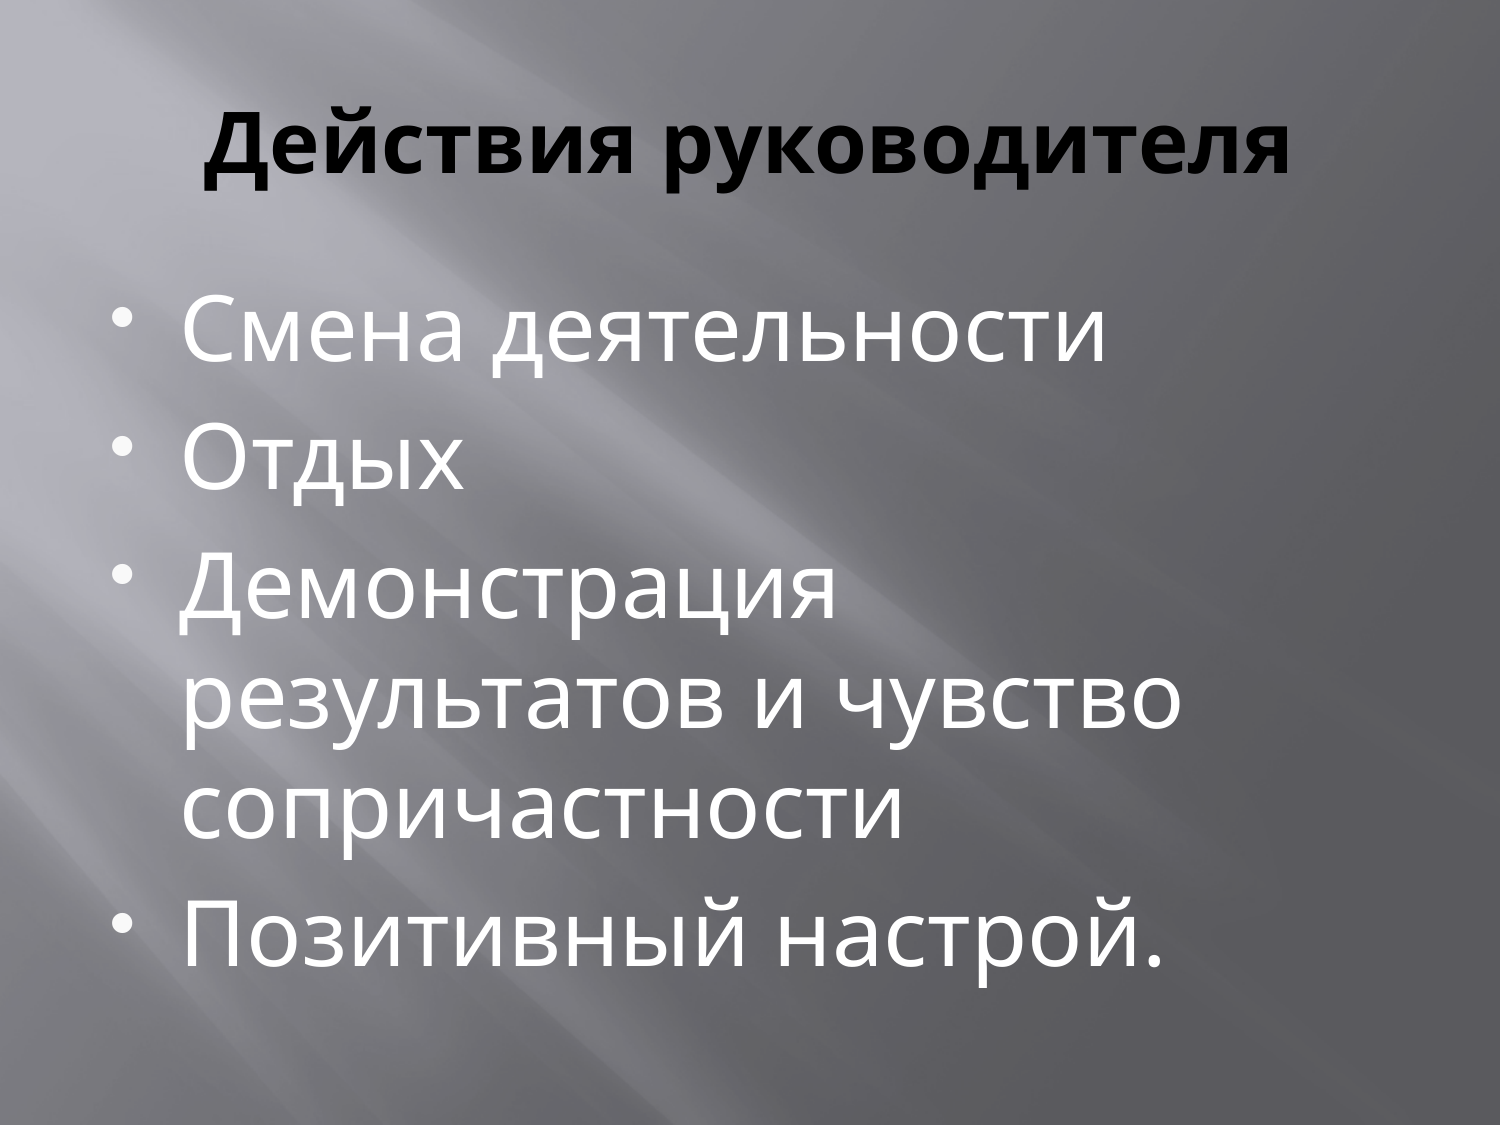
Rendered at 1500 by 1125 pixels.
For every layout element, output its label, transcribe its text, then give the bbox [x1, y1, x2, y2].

list Смена деятельности Отдых Демонстрация результатов и чувство сопричастности Позитивный настрой. [75, 262, 1425, 1035]
title Действия руководителя [75, 45, 1425, 233]
